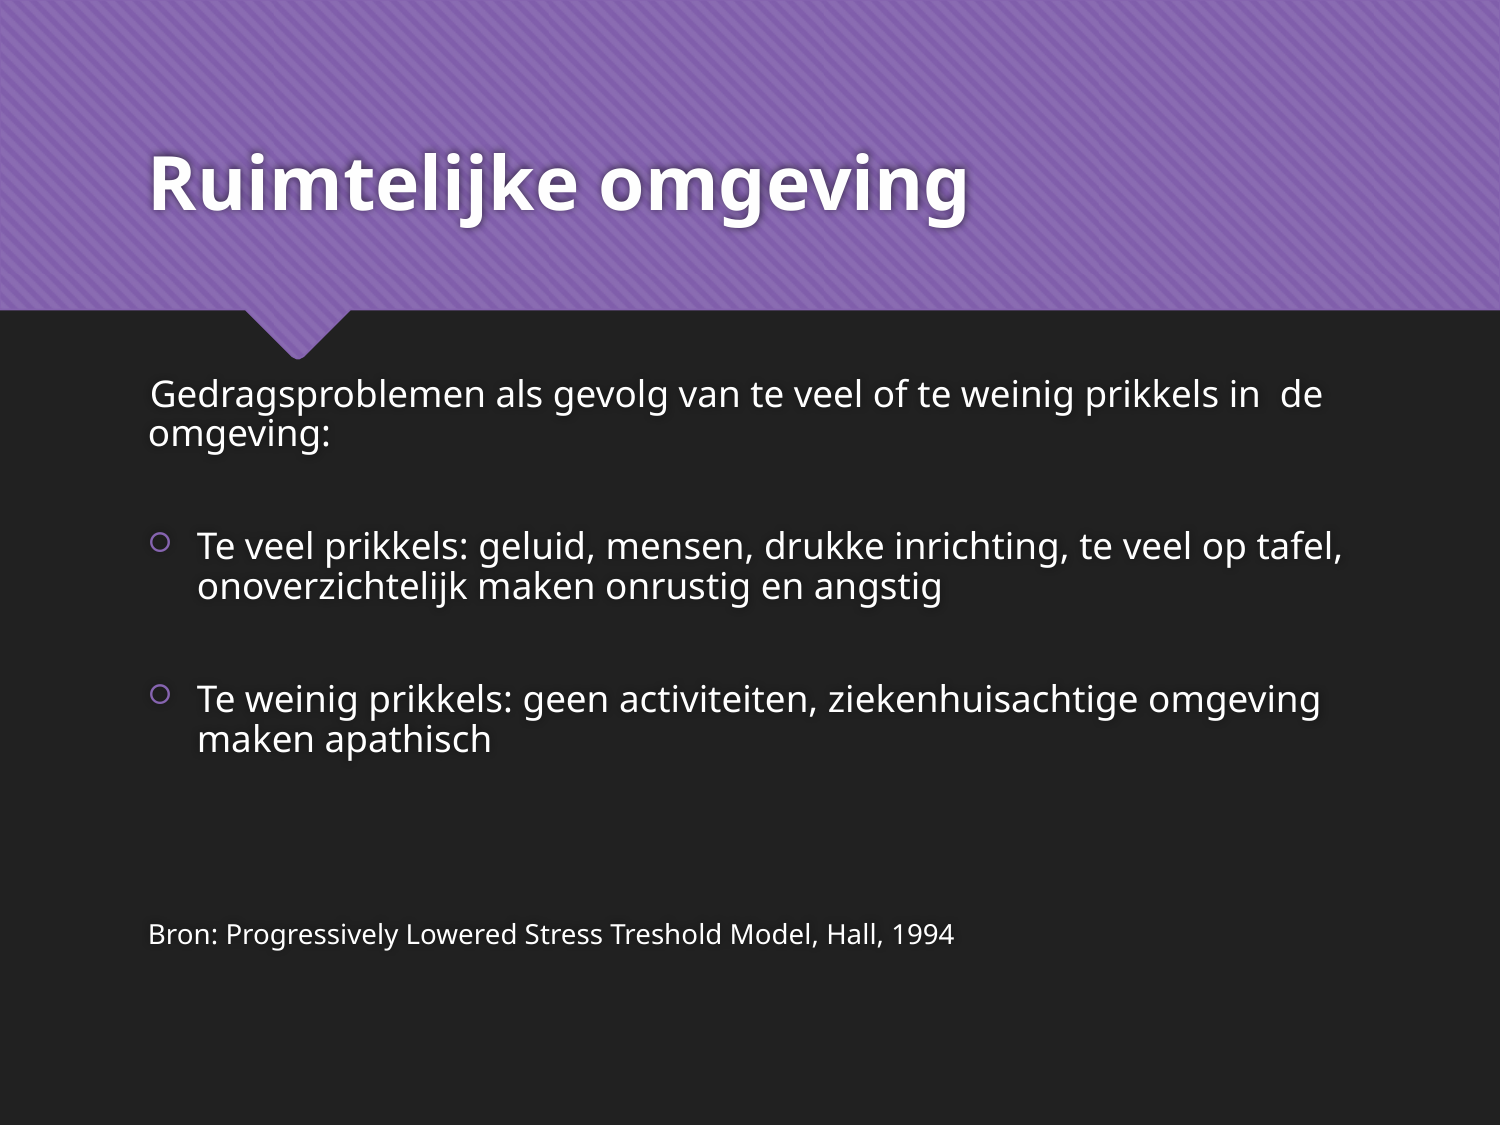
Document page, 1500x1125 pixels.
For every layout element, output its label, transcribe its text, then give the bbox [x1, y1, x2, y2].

list Gedragsproblemen als gevolg van te veel of te weinig prikkels in de omgeving: Te veel prikkels: geluid, mensen, drukke inrichting, te veel op tafel, onoverzichtelijk maken onrustig en angstig Te weinig prikkels: geen activiteiten, ziekenhuisachtige omgeving maken apathisch Bron: Progressively Lowered Stress Treshold Model, Hall, 1994 [132, 364, 1368, 962]
title Ruimtelijke omgeving [132, 73, 1368, 233]
